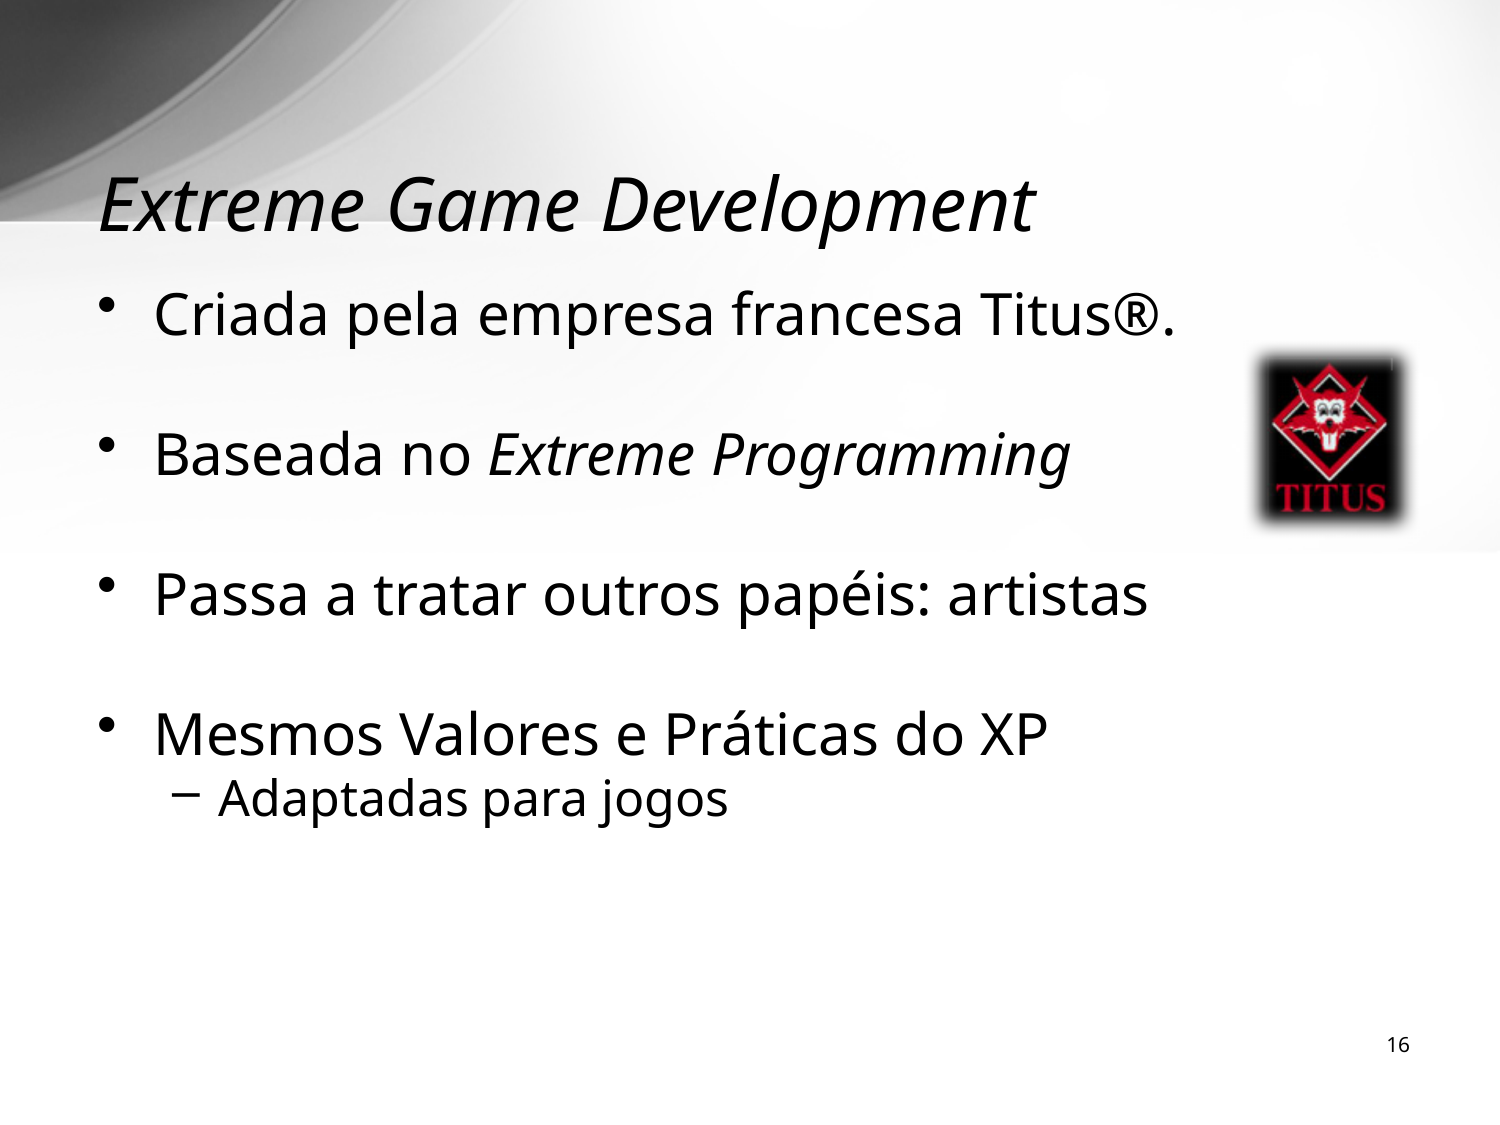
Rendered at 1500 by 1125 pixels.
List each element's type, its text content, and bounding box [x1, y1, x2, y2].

picture [0, 0, 1500, 1125]
slide_number 16 [1074, 1024, 1425, 1103]
list Criada pela empresa francesa Titus®. Baseada no Extreme Programming Passa a tratar outros papéis: artistas Mesmos Valores e Práticas do XP Adaptadas para jogos [81, 269, 1425, 957]
title Extreme Game Development [81, 81, 1425, 255]
